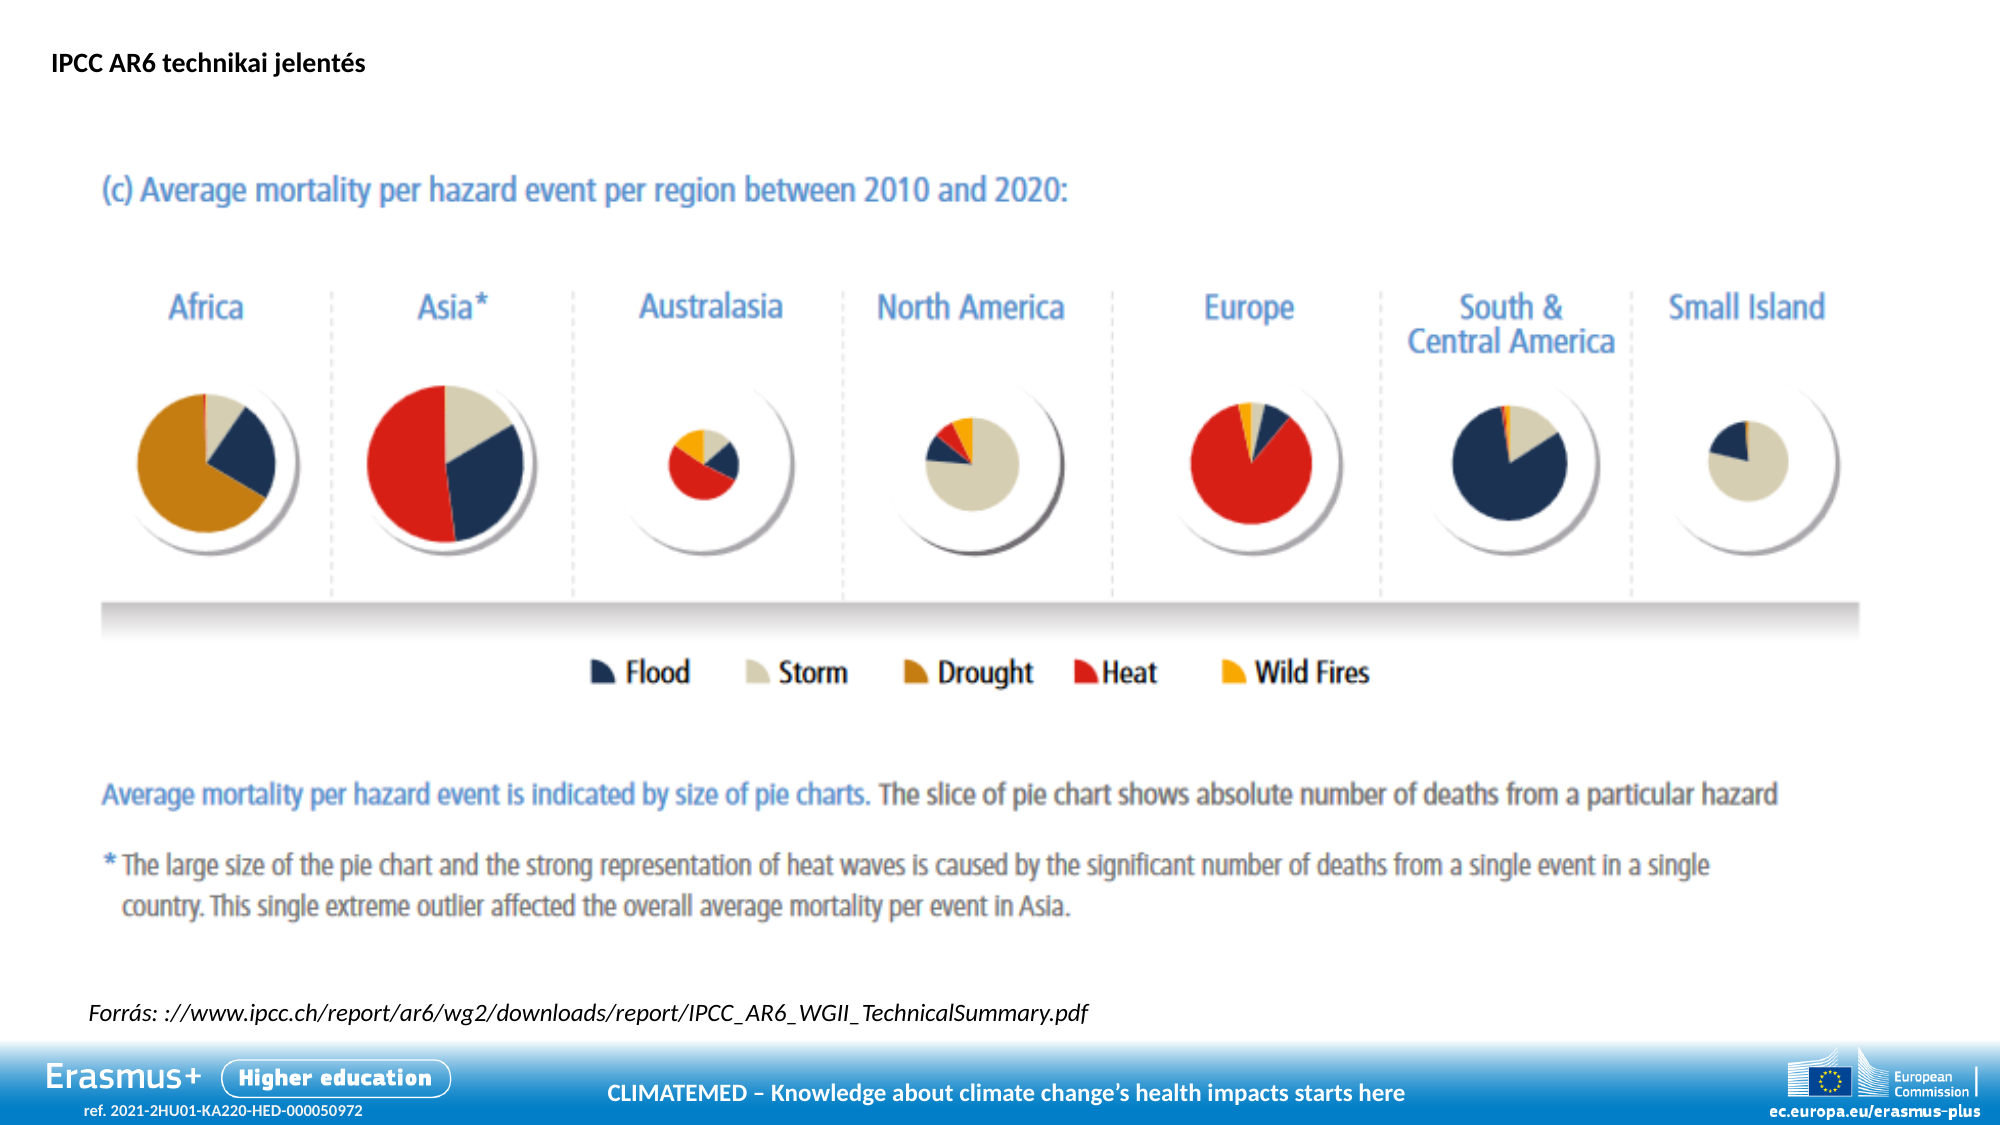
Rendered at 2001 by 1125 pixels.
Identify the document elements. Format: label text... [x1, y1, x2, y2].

text_box Forrás: ://www.ipcc.ch/report/ar6/wg2/downloads/report/IPCC_AR6_WGII_TechnicalSummary.pdf [73, 989, 1657, 1035]
title IPCC AR6 technikai jelentés [35, 40, 1988, 86]
picture [0, 155, 2000, 1125]
